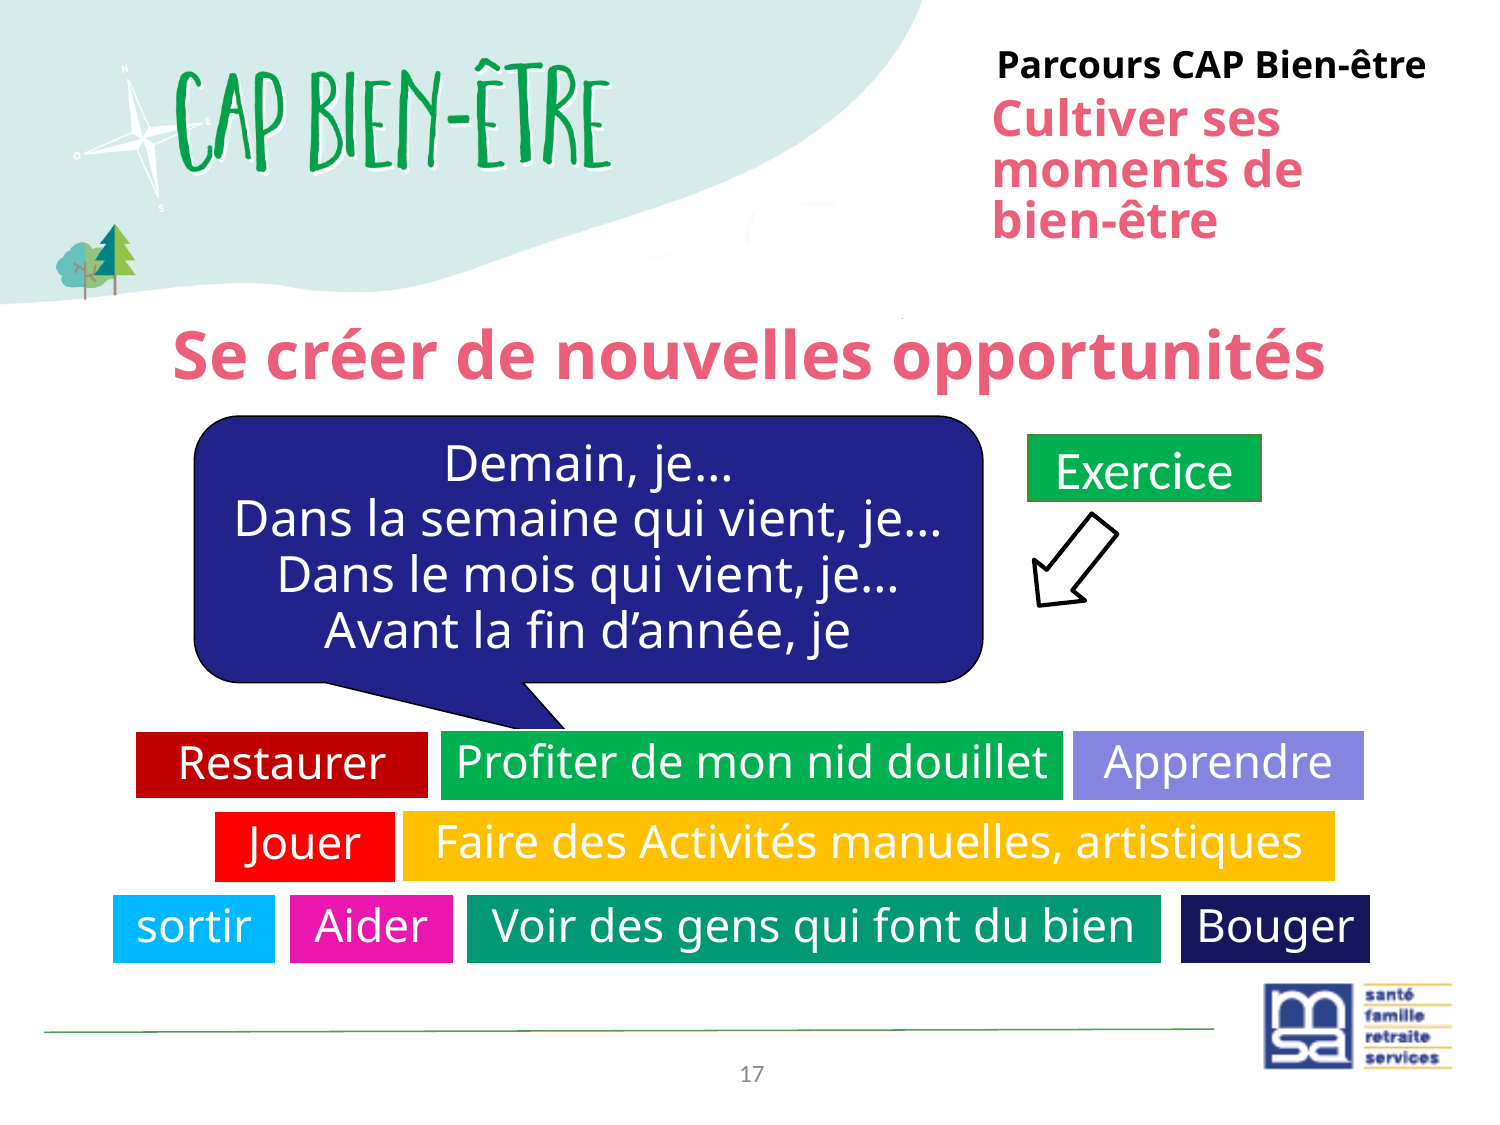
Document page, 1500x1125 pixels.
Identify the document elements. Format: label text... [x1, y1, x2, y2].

text_box Voir des gens qui font du bien [466, 893, 1162, 965]
picture [0, 0, 941, 320]
text_box Exercice [1027, 434, 1262, 501]
text_box Apprendre [1071, 730, 1365, 801]
text_box Aider [289, 893, 454, 965]
text_box Demain, je… Dans la semaine qui vient, je… Dans le mois qui vient, je… Avant la fin d’année, je [194, 416, 983, 730]
text_box Parcours CAP Bien-être [968, 34, 1455, 94]
text_box Profiter de mon nid douillet [440, 730, 1064, 801]
text_box Bouger [1180, 893, 1371, 965]
picture [1250, 929, 1476, 1125]
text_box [43, 1028, 1215, 1033]
text_box Restaurer [135, 731, 429, 799]
text_box [1031, 511, 1120, 608]
text_box 17 [54, 1042, 1245, 1103]
text_box Se créer de nouvelles opportunités [0, 321, 1500, 398]
text_box Faire des Activités manuelles, artistiques [402, 810, 1336, 883]
text_box sortir [112, 893, 277, 965]
text_box Jouer [214, 811, 396, 883]
text_box Cultiver ses moments de bien-être [945, 54, 1405, 291]
